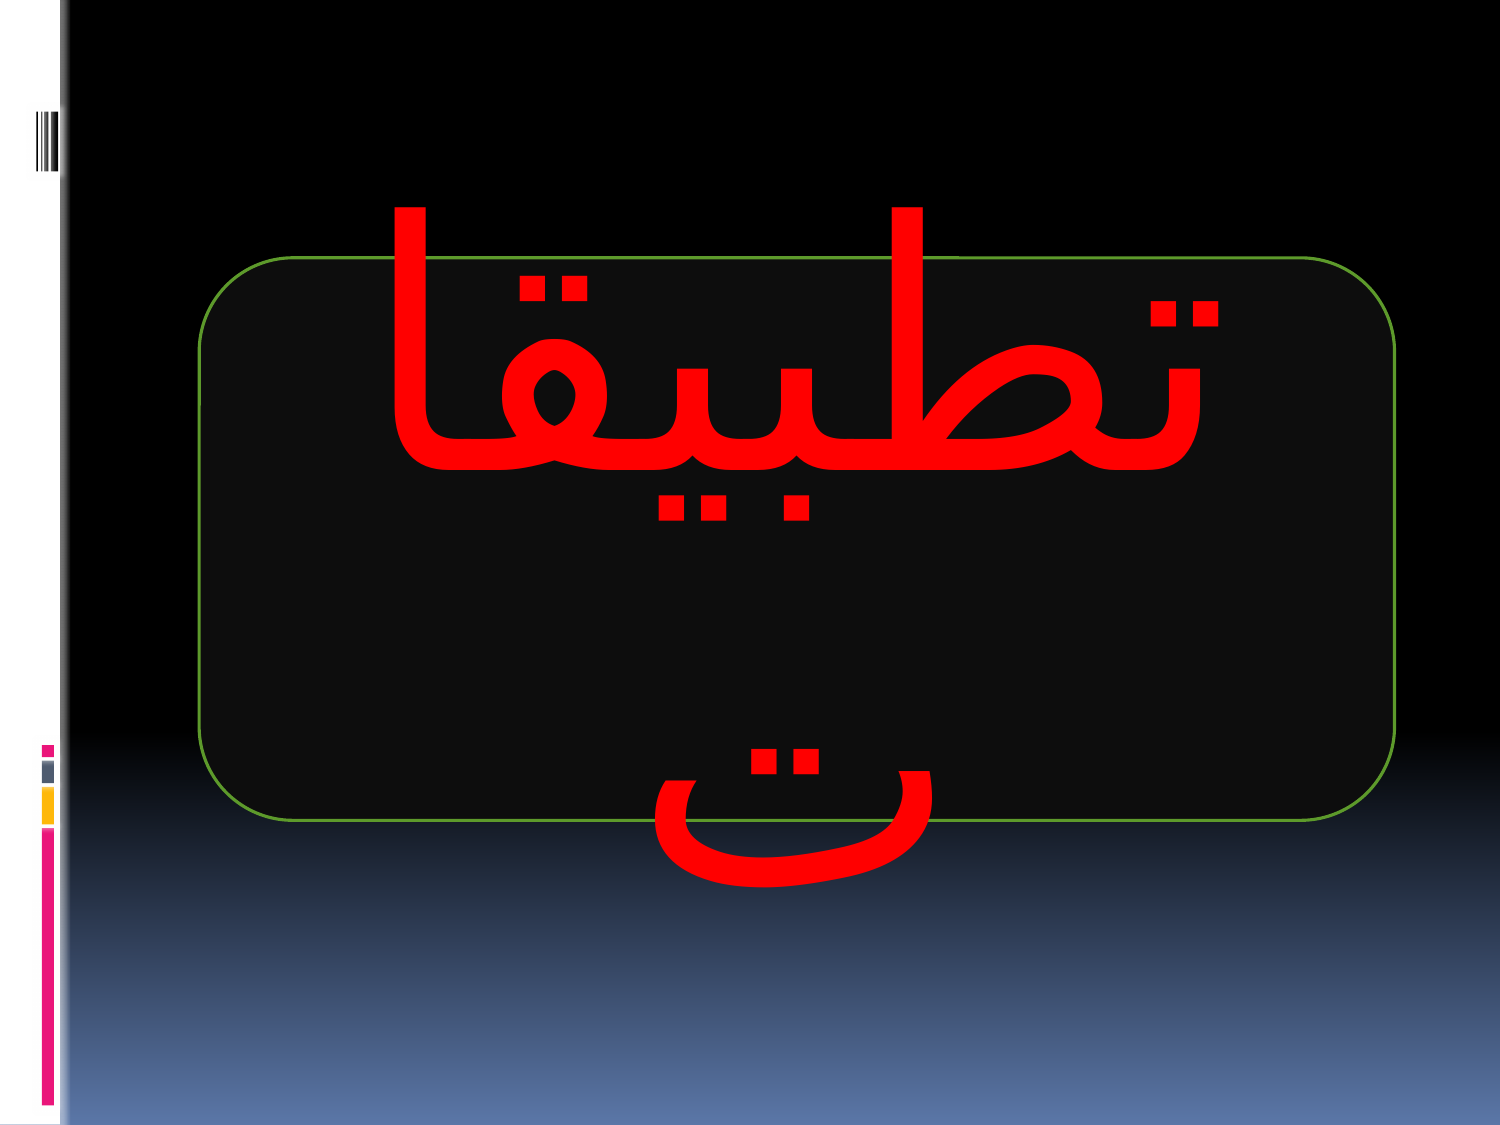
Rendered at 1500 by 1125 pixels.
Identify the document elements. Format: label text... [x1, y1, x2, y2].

text_box تطبيقات [197, 256, 1397, 822]
